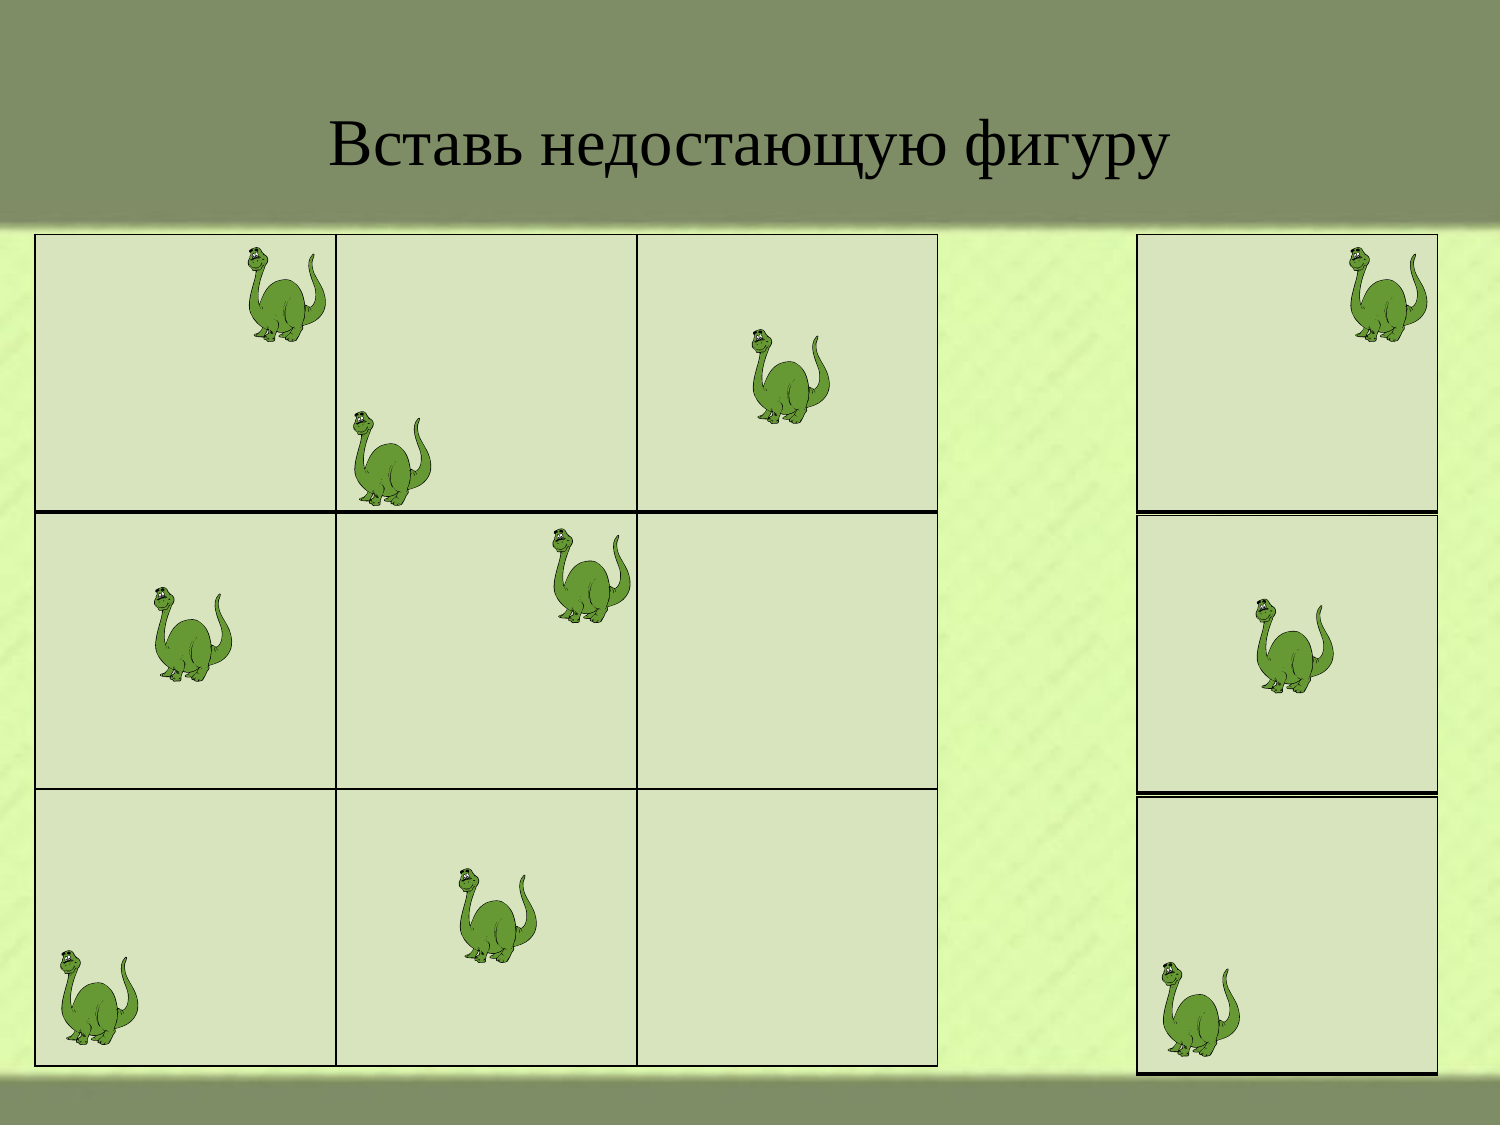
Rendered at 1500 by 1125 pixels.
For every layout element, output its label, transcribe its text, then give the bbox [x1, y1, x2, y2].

table_header [1138, 516, 1437, 791]
table_header [1138, 235, 1437, 510]
table_cell [638, 514, 937, 788]
table_header [36, 235, 335, 510]
table_cell [36, 514, 335, 788]
picture [0, 0, 1500, 1125]
table_cell [638, 790, 937, 1065]
table_header [1138, 798, 1437, 1072]
table_cell [337, 790, 636, 1065]
table_header [638, 235, 937, 510]
table_cell [36, 790, 335, 1065]
table_cell [337, 514, 636, 788]
title Вставь недостающую фигуру [74, 44, 1426, 233]
table_header [337, 235, 636, 510]
